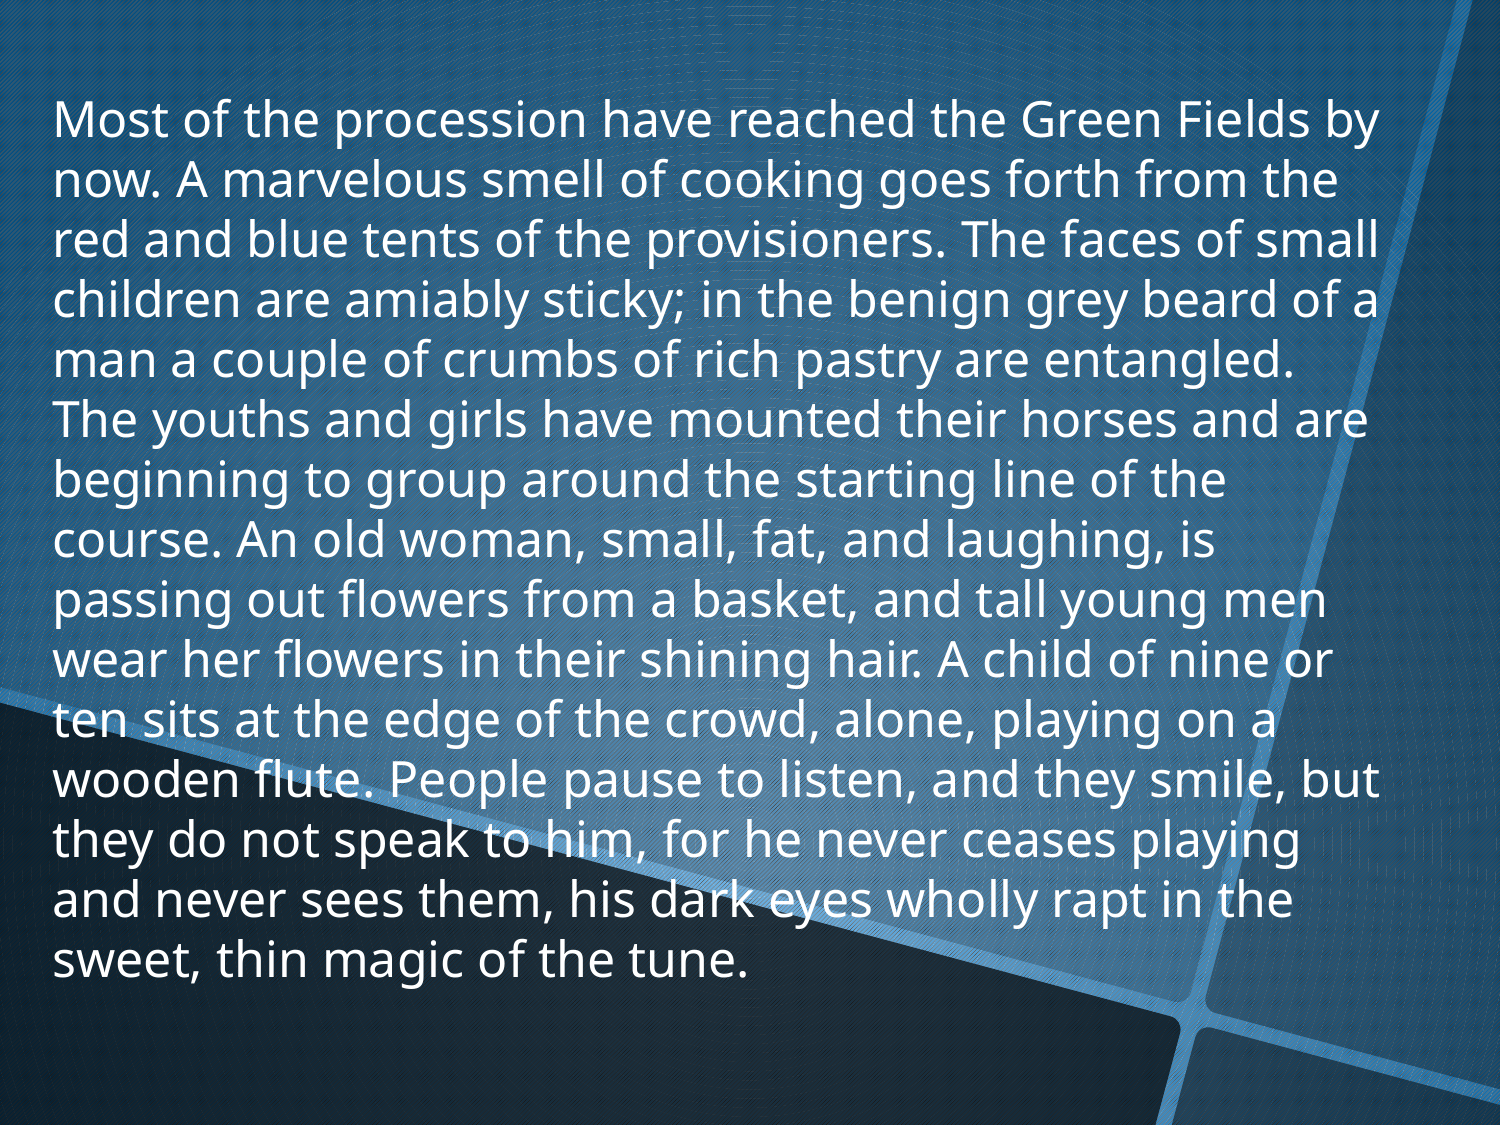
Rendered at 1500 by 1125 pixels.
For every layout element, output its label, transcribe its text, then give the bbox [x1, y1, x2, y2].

text_box Most of the procession have reached the Green Fields by now. A marvelous smell of cooking goes forth from the red and blue tents of the provisioners. The faces of small children are amiably sticky; in the benign grey beard of a man a couple of crumbs of rich pastry are entangled. The youths and girls have mounted their horses and are beginning to group around the starting line of the course. An old woman, small, fat, and laughing, is passing out flowers from a basket, and tall young men wear her flowers in their shining hair. A child of nine or ten sits at the edge of the crowd, alone, playing on a wooden flute. People pause to listen, and they smile, but they do not speak to him, for he never ceases playing and never sees them, his dark eyes wholly rapt in the sweet, thin magic of the tune. [37, 79, 1400, 995]
